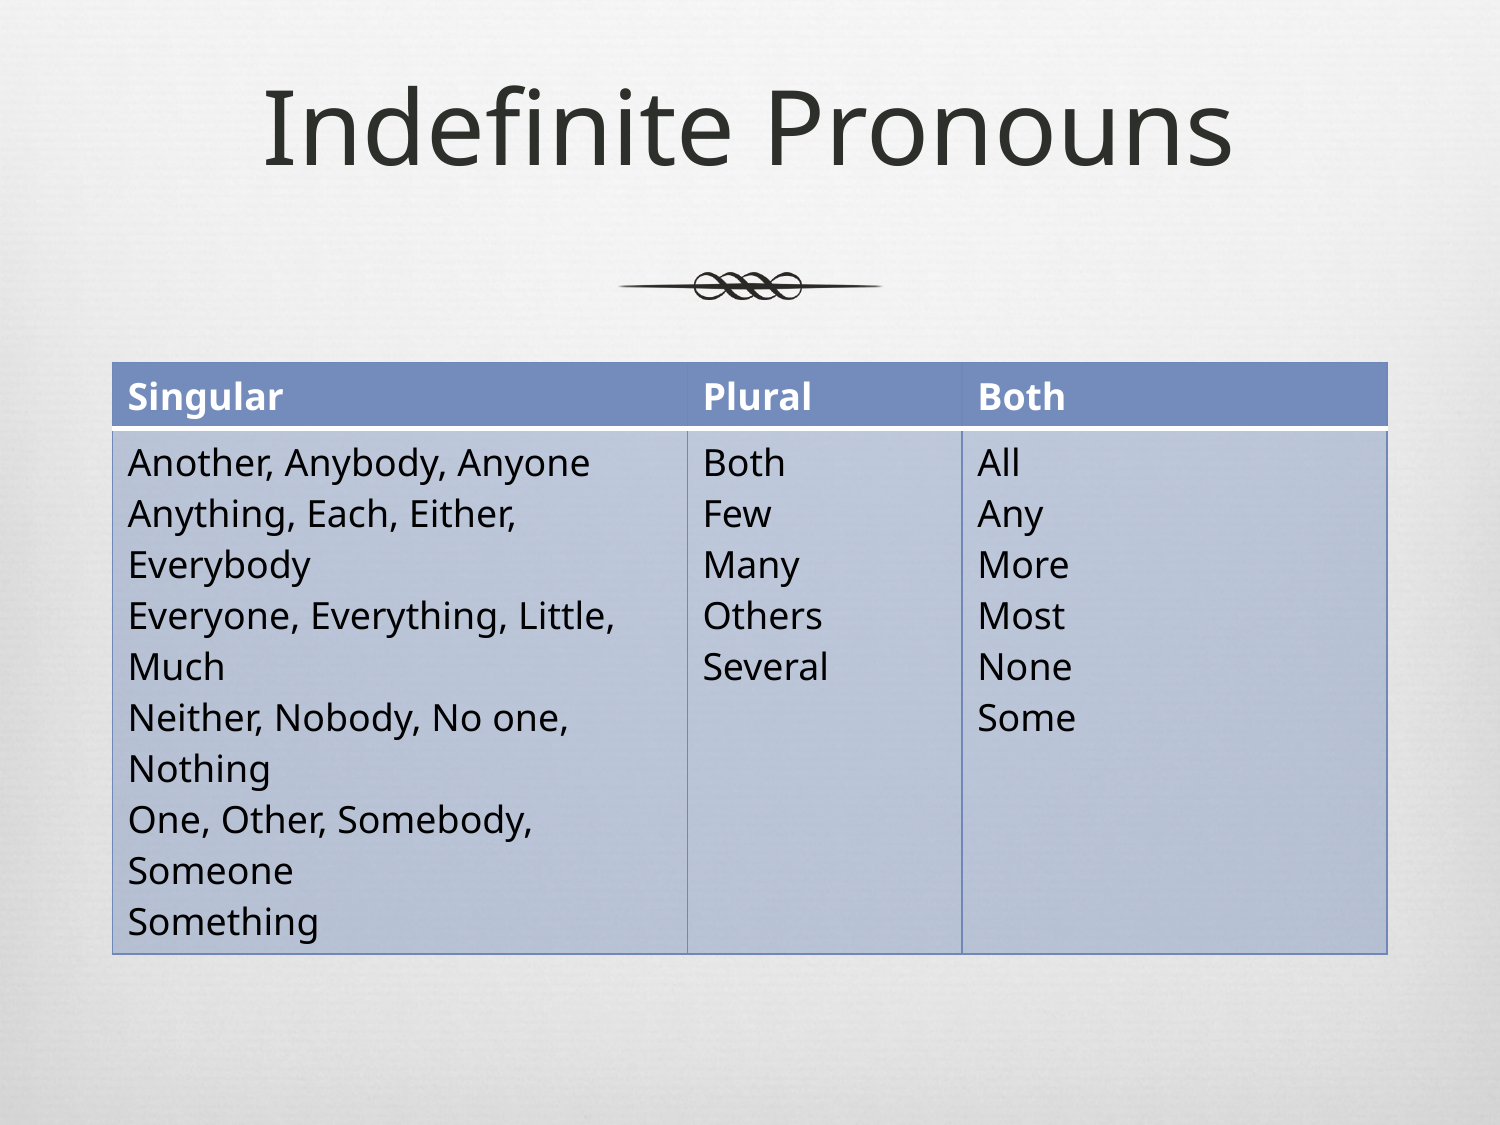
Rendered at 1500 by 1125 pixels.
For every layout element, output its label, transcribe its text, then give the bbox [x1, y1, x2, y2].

table_cell Both Few Many Others Several [688, 431, 961, 953]
table_header Both [963, 363, 1386, 426]
picture [615, 272, 885, 300]
table_cell Another, Anybody, Anyone Anything, Each, Either, Everybody Everyone, Everything, Little, Much Neither, Nobody, No one, Nothing One, Other, Somebody, Someone Something [113, 431, 687, 953]
table_header Plural [688, 363, 961, 426]
table_cell All Any More Most None Some [963, 431, 1386, 953]
table_header Singular [113, 363, 687, 426]
title Indefinite Pronouns [112, 11, 1388, 236]
